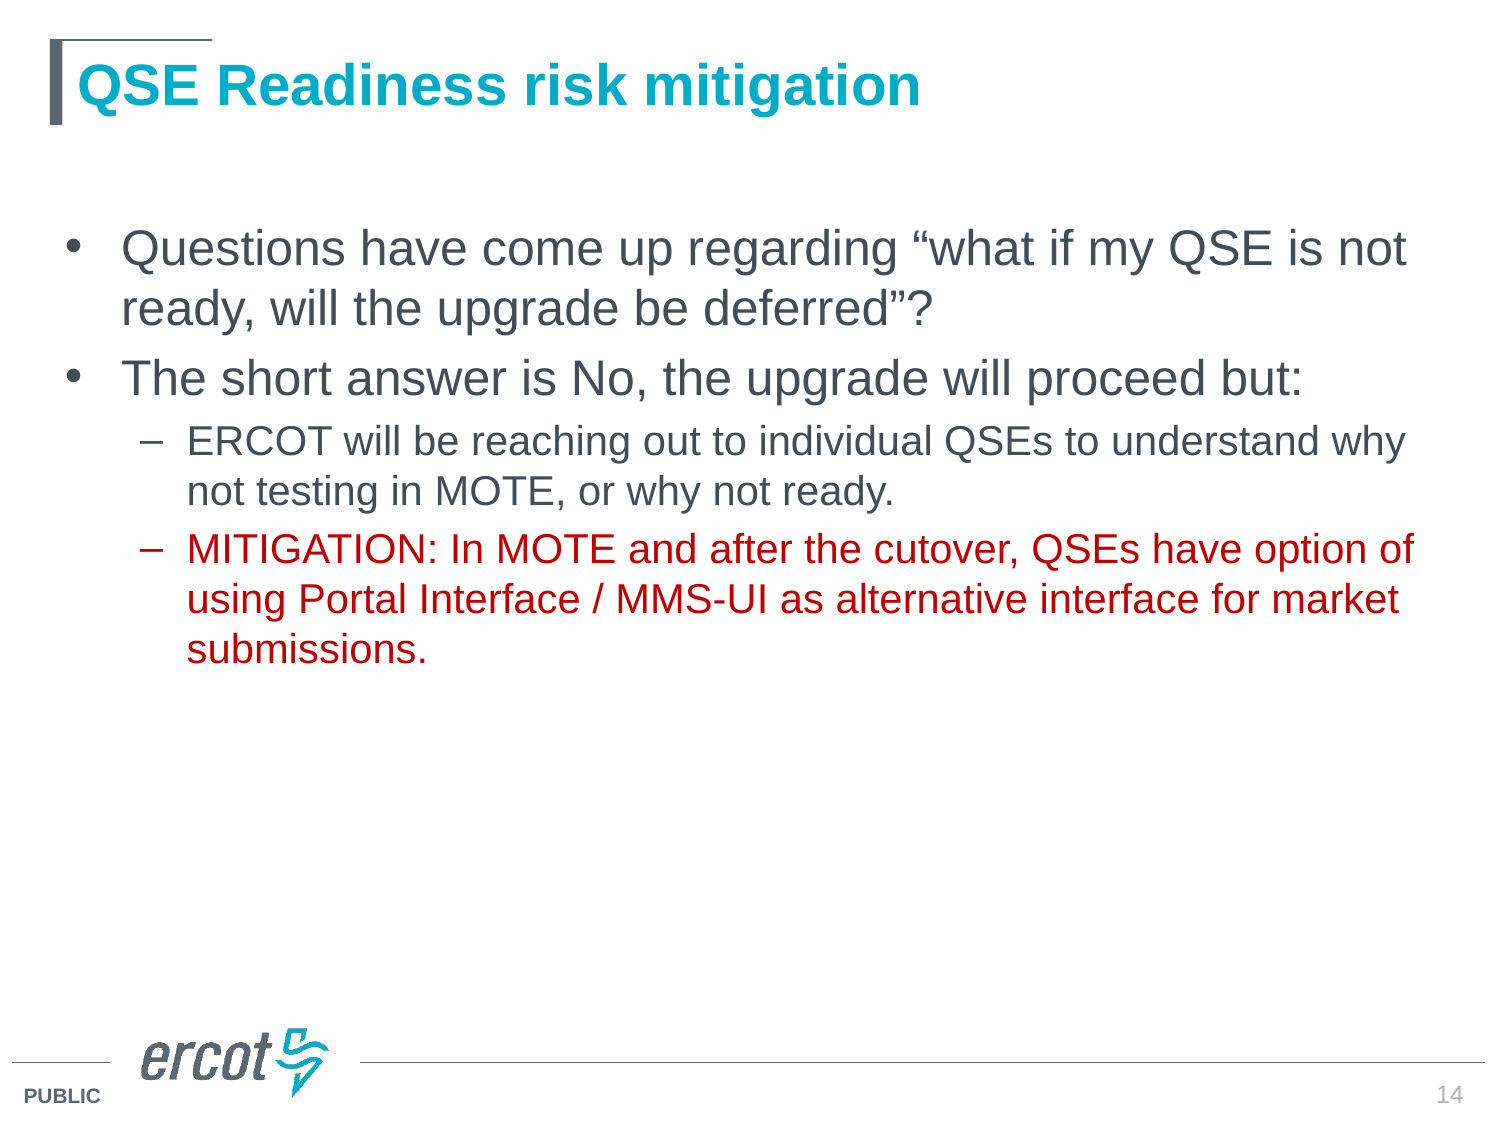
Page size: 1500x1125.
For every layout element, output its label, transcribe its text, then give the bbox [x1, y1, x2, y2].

title QSE Readiness risk mitigation [62, 39, 1450, 208]
slide_number 14 [1412, 1076, 1488, 1112]
picture [137, 1024, 332, 1100]
list Questions have come up regarding “what if my QSE is not ready, will the upgrade be deferred”? The short answer is No, the upgrade will proceed but: ERCOT will be reaching out to individual QSEs to understand why not testing in MOTE, or why not ready. MITIGATION: In MOTE and after the cutover, QSEs have option of using Portal Interface / MMS-UI as alternative interface for market submissions. [50, 208, 1450, 917]
